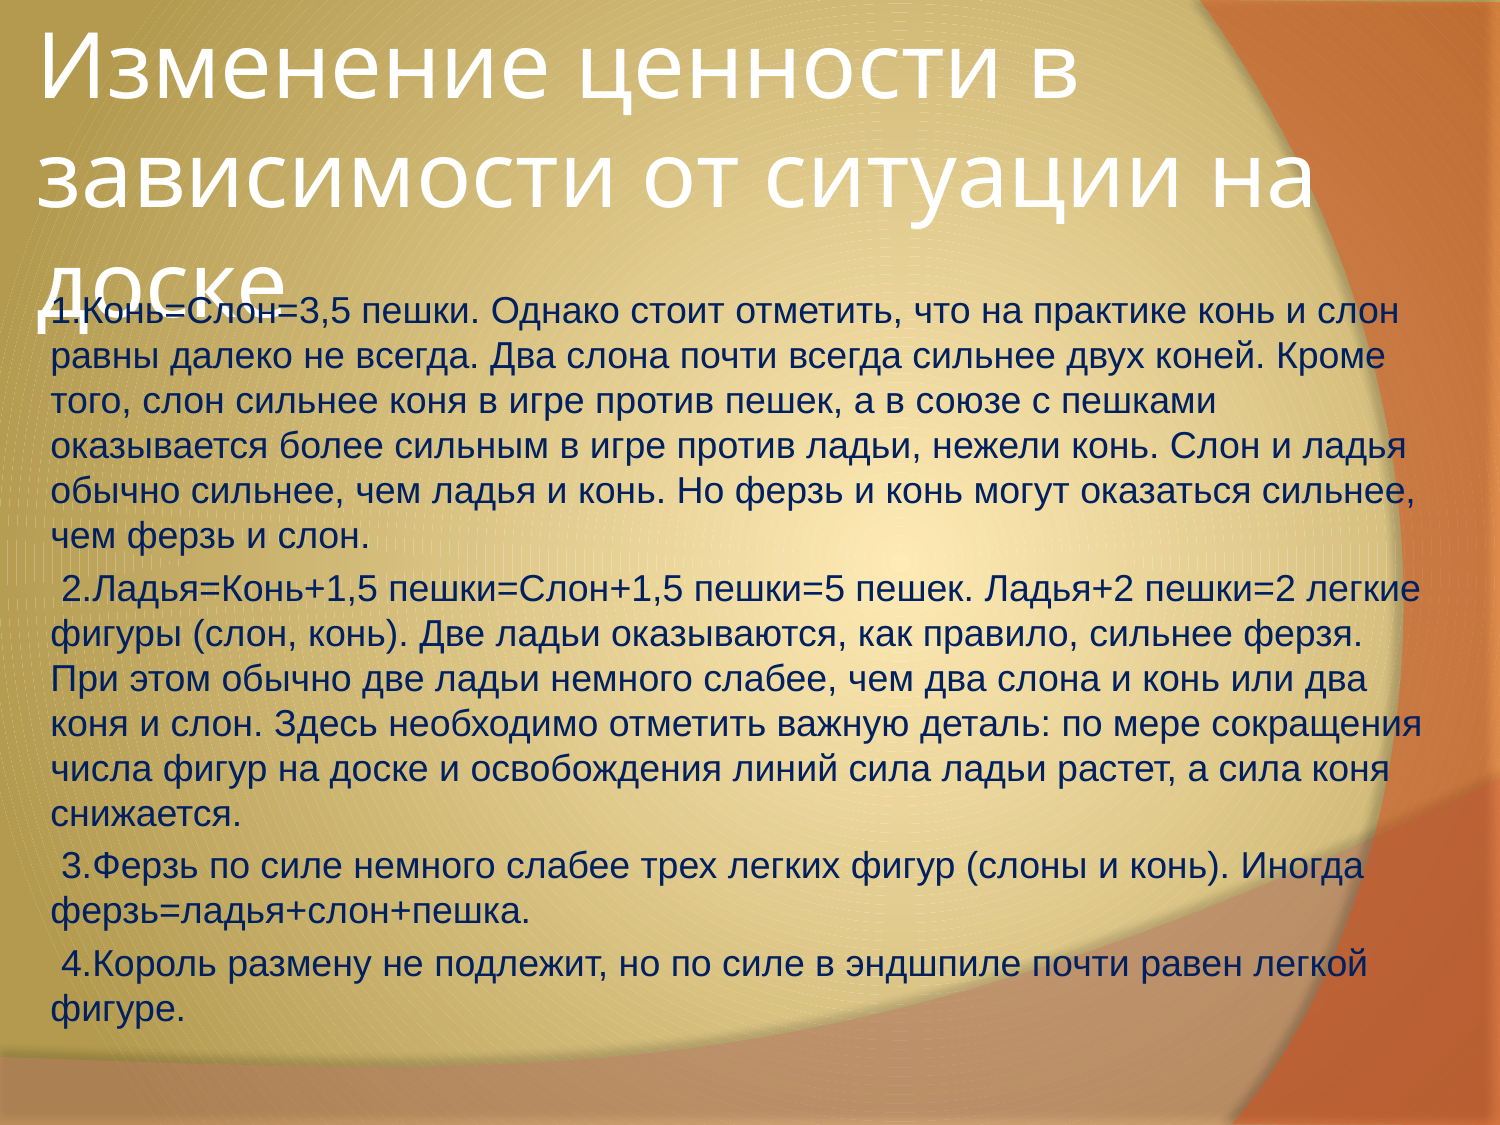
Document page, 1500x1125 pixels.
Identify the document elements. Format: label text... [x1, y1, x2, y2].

title Изменение ценности в зависимости от ситуации на доске [29, 19, 1483, 244]
list 1.Конь=Слон=3,5 пешки. Однако стоит отметить, что на практике конь и слон равны далеко не всегда. Два слона почти всегда сильнее двух коней. Кроме того, слон сильнее коня в игре против пешек, а в союзе с пешками оказывается более сильным в игре против ладьи, нежели конь. Слон и ладья обычно сильнее, чем ладья и конь. Но ферзь и конь могут оказаться сильнее, чем ферзь и слон. 2.Ладья=Конь+1,5 пешки=Слон+1,5 пешки=5 пешек. Ладья+2 пешки=2 легкие фигуры (слон, конь). Две ладьи оказываются, как правило, сильнее ферзя. При этом обычно две ладьи немного слабее, чем два слона и конь или два коня и слон. Здесь необходимо отметить важную деталь: по мере сокращения числа фигур на доске и освобождения линий сила ладьи растет, а сила коня снижается. 3.Ферзь по силе немного слабее трех легких фигур (слоны и конь). Иногда ферзь=ладья+слон+пешка. 4.Король размену не подлежит, но по силе в эндшпиле почти равен легкой фигуре. [29, 278, 1447, 1022]
